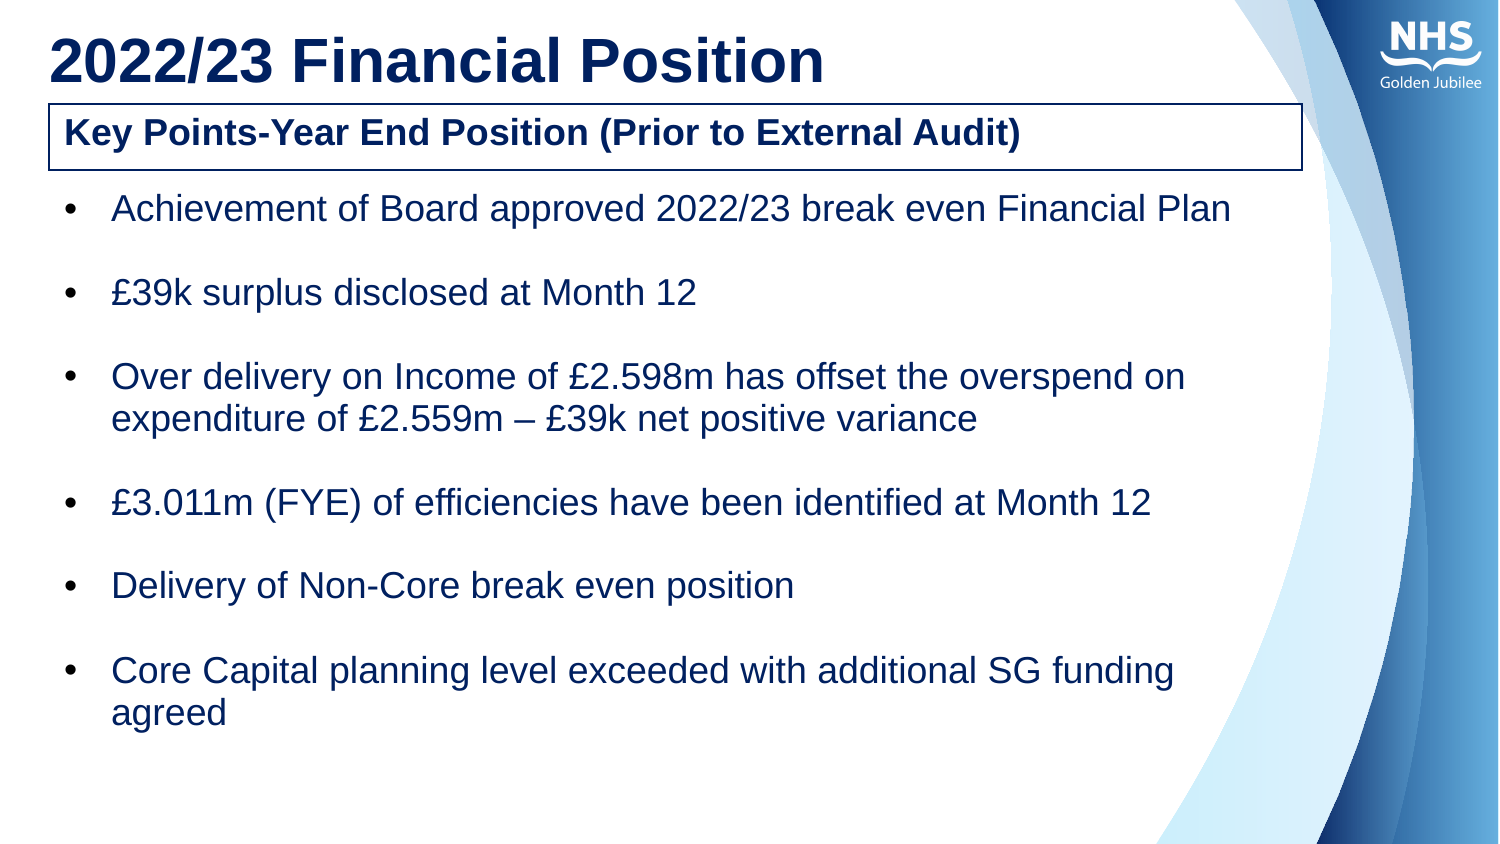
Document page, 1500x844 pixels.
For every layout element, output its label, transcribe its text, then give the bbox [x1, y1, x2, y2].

picture [1380, 21, 1482, 92]
table_header Achievement of Board approved 2022/23 break even Financial Plan £39k surplus disclosed at Month 12 Over delivery on Income of £2.598m has offset the overspend on expenditure of £2.559m – £39k net positive variance £3.011m (FYE) of efficiencies have been identified at Month 12 Delivery of Non-Core break even position Core Capital planning level exceeded with additional SG funding agreed [49, 180, 1248, 813]
title 2022/23 Financial Position [49, 23, 1064, 95]
table_header Key Points-Year End Position (Prior to External Audit) [50, 105, 1301, 169]
